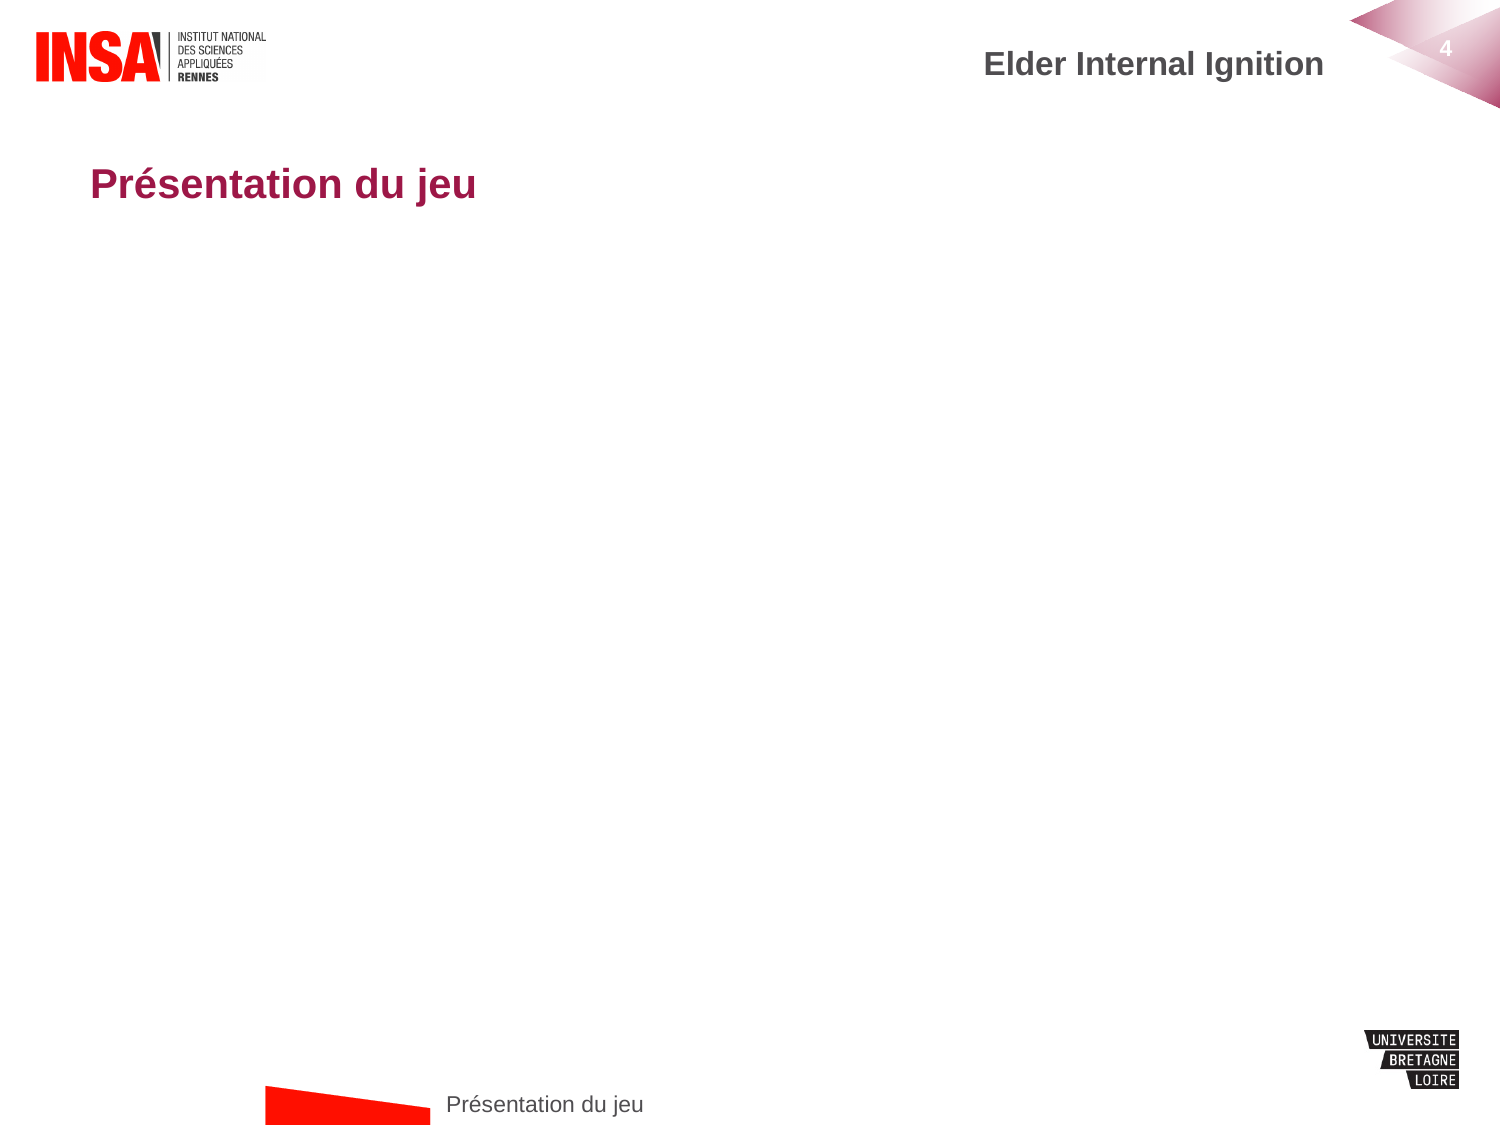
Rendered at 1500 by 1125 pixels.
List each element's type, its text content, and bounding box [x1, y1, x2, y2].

title Elder Internal Ignition [289, 15, 1350, 109]
list Présentation du jeu [75, 149, 1425, 1059]
picture [36, 31, 266, 82]
list Présentation du jeu [431, 1082, 1258, 1118]
picture [1364, 1030, 1459, 1089]
